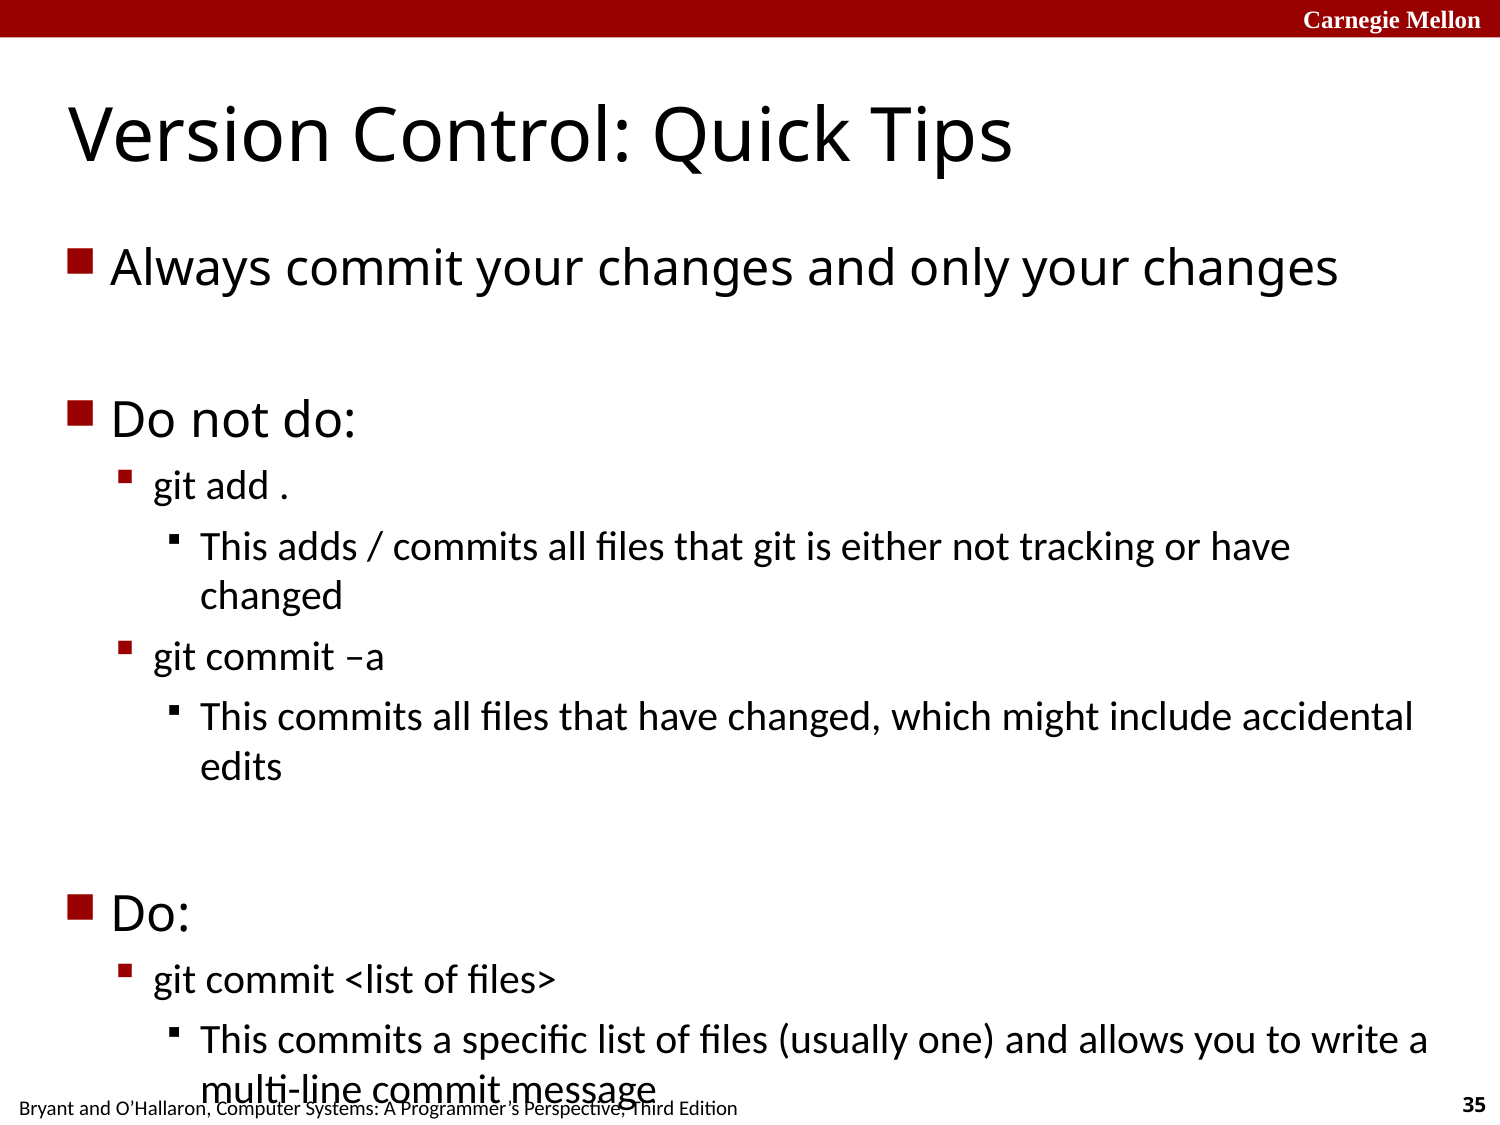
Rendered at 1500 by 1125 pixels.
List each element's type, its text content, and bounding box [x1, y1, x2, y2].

list Always commit your changes and only your changes Do not do: git add . This adds / commits all files that git is either not tracking or have changed git commit –a This commits all files that have changed, which might include accidental edits Do: git commit <list of files> This commits a specific list of files (usually one) and allows you to write a multi-line commit message [62, 228, 1438, 1122]
title Version Control: Quick Tips [62, 41, 1438, 222]
